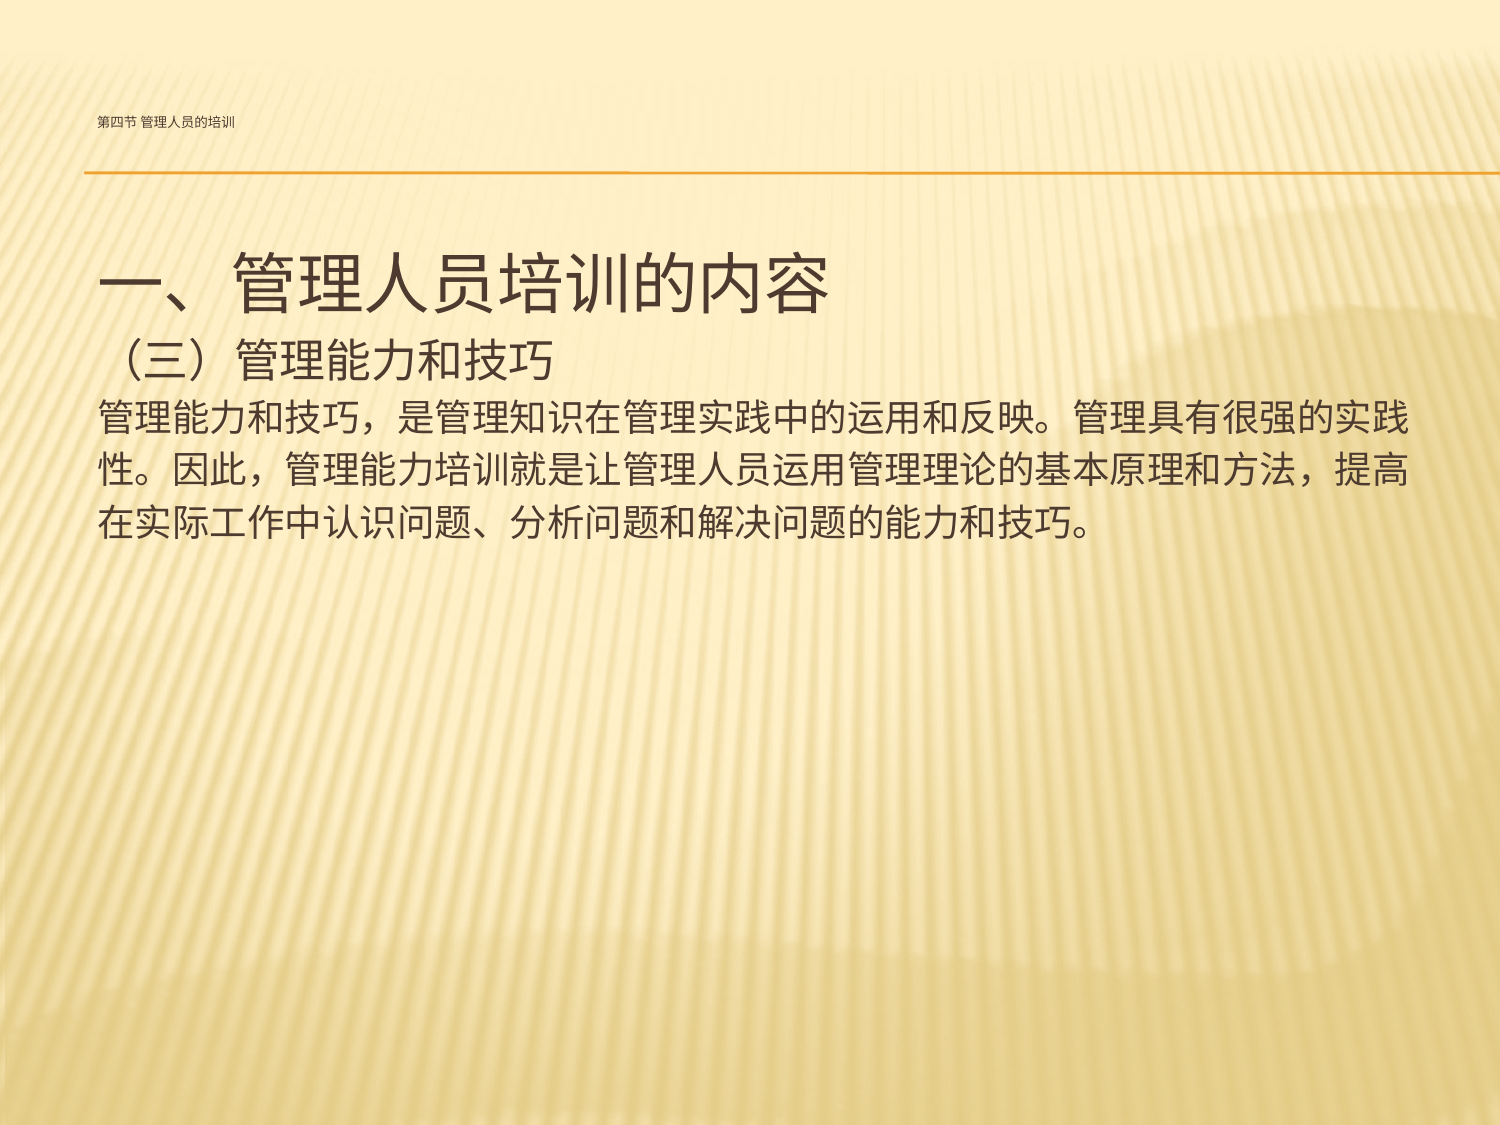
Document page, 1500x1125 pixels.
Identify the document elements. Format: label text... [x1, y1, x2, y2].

list 一、管理人员培训的内容 （三）管理能力和技巧 管理能力和技巧，是管理知识在管理实践中的运用和反映。管理具有很强的实践 性。因此，管理能力培训就是让管理人员运用管理理论的基本原理和方法，提高 在实际工作中认识问题、分析问题和解决问题的能力和技巧。 [81, 234, 1426, 1044]
title 第四节 管理人员的培训 [82, 82, 1432, 155]
